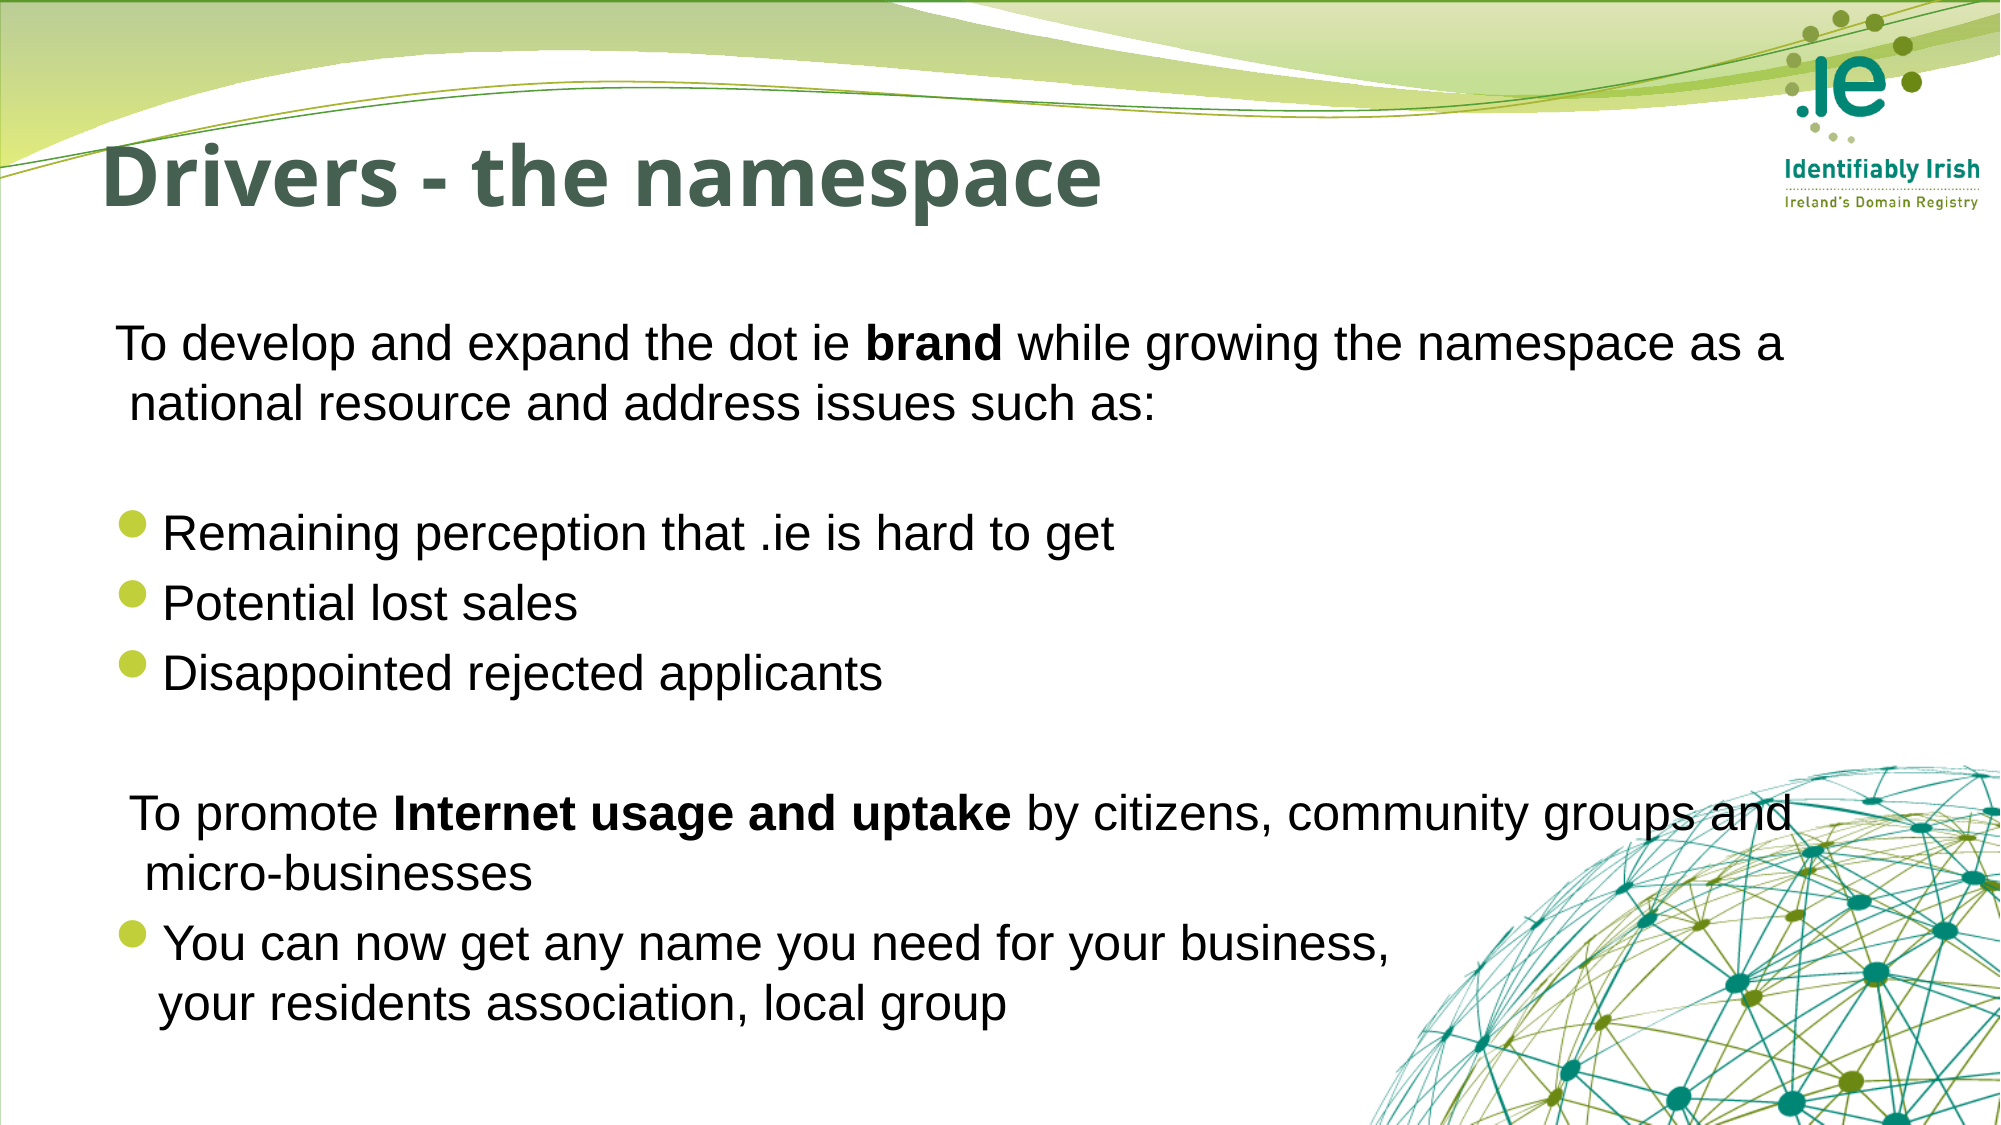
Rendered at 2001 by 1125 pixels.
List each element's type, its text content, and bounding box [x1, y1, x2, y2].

picture [1784, 10, 1979, 210]
title Drivers - the namespace [99, 115, 1900, 303]
picture [1368, 763, 2000, 1125]
list To develop and expand the dot ie brand while growing the namespace as a national resource and address issues such as: Remaining perception that .ie is hard to get Potential lost sales Disappointed rejected applicants To promote Internet usage and uptake by citizens, community groups and micro-businesses You can now get any name you need for your business, your residents association, local group [99, 303, 1835, 1023]
